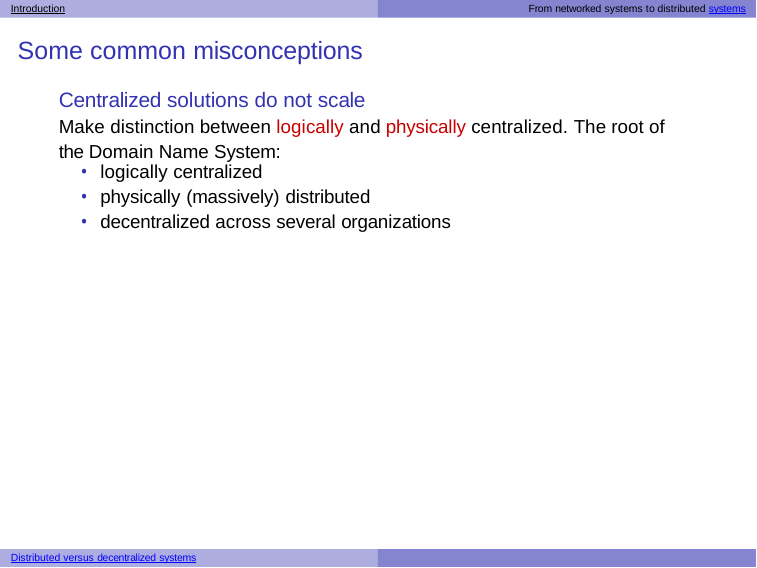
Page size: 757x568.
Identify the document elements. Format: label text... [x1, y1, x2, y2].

title Some common misconceptions [15, 32, 418, 130]
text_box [0, 548, 757, 568]
text_box Introduction From networked systems to distributed systems [8, 0, 748, 15]
text_box Centralized solutions do not scale Make distinction between logically and physically centralized. The root of the Domain Name System: logically centralized physically (massively) distributed decentralized across several organizations [54, 81, 695, 233]
